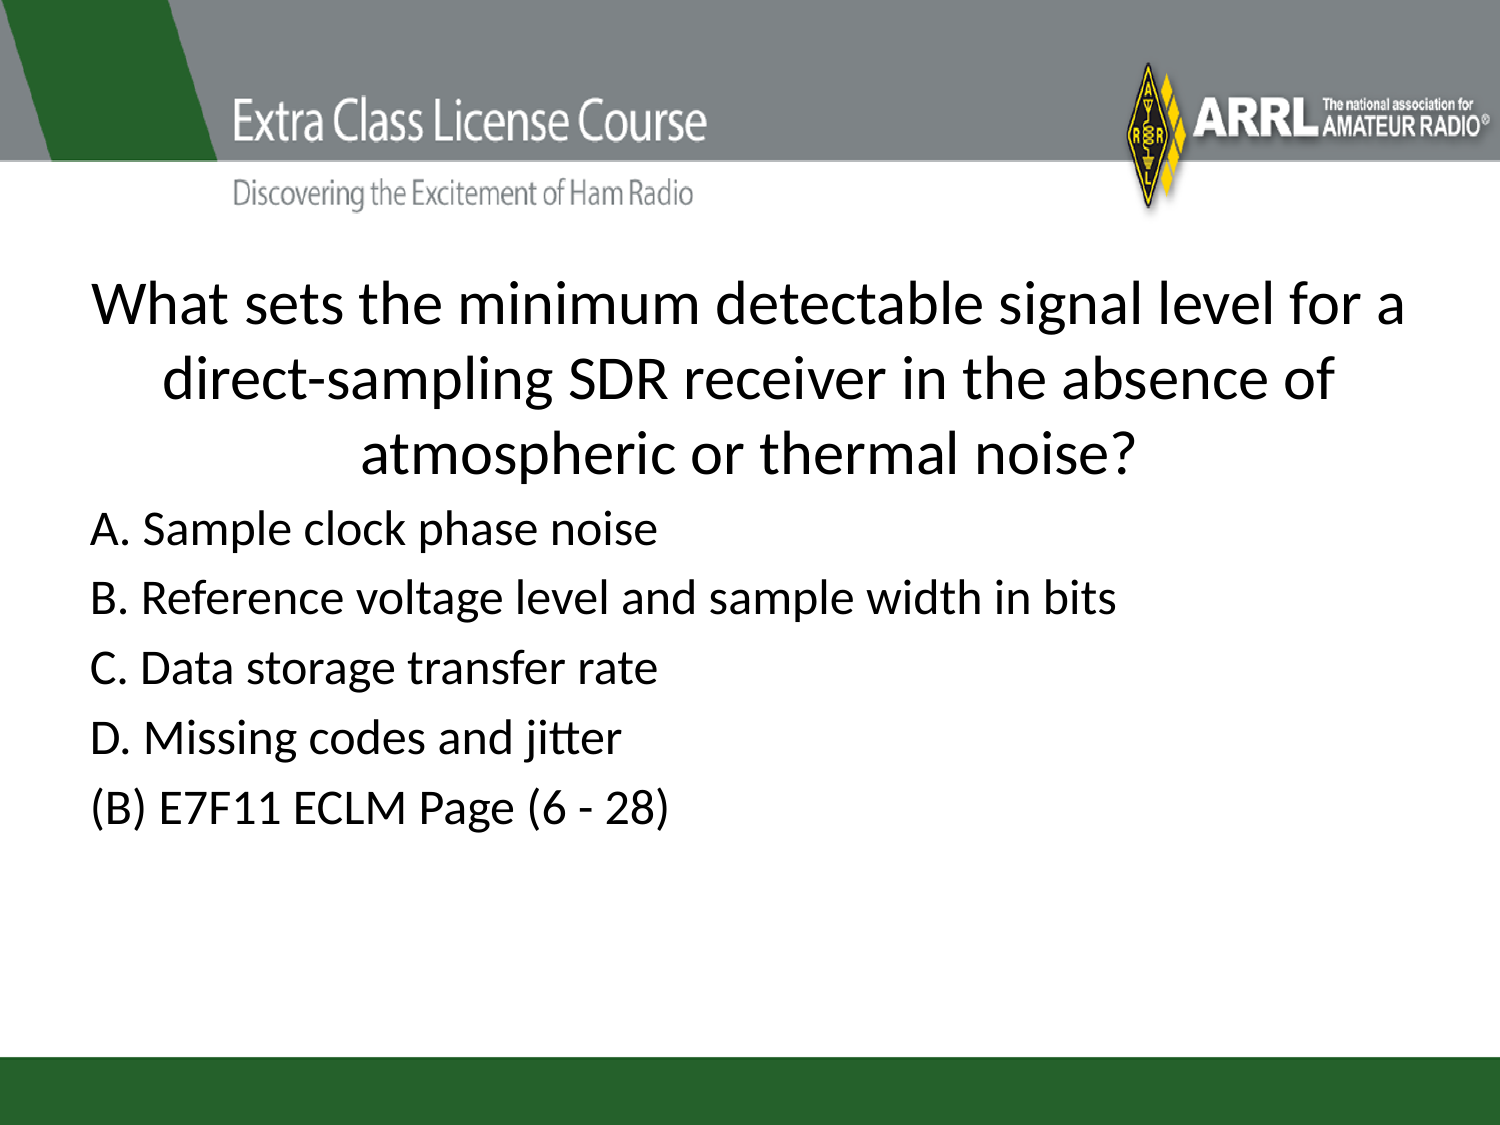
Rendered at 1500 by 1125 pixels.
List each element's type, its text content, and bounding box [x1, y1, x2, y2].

picture [0, 0, 1500, 1125]
list A. Sample clock phase noise B. Reference voltage level and sample width in bits C. Data storage transfer rate D. Missing codes and jitter (B) E7F11 ECLM Page (6 - 28) [75, 487, 1425, 1005]
title What sets the minimum detectable signal level for a direct-sampling SDR receiver in the absence of atmospheric or thermal noise? [75, 254, 1425, 435]
